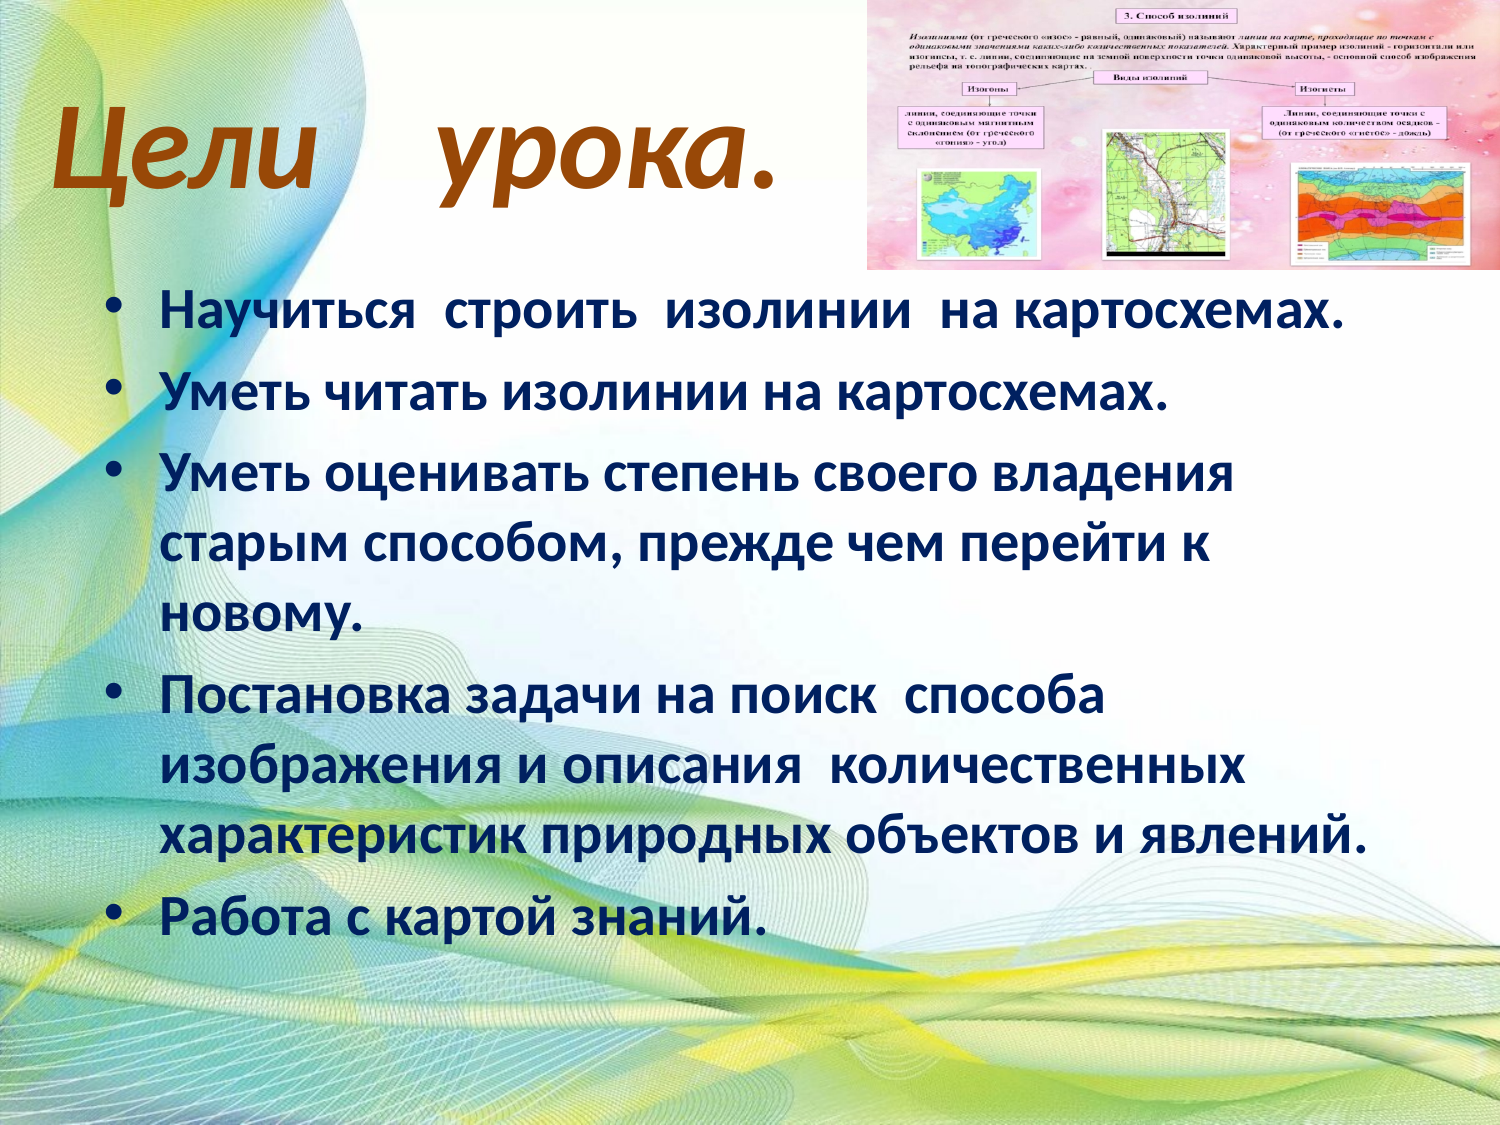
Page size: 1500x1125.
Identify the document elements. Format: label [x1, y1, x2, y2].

list [0, 0, 1500, 1125]
picture [866, 0, 1500, 270]
